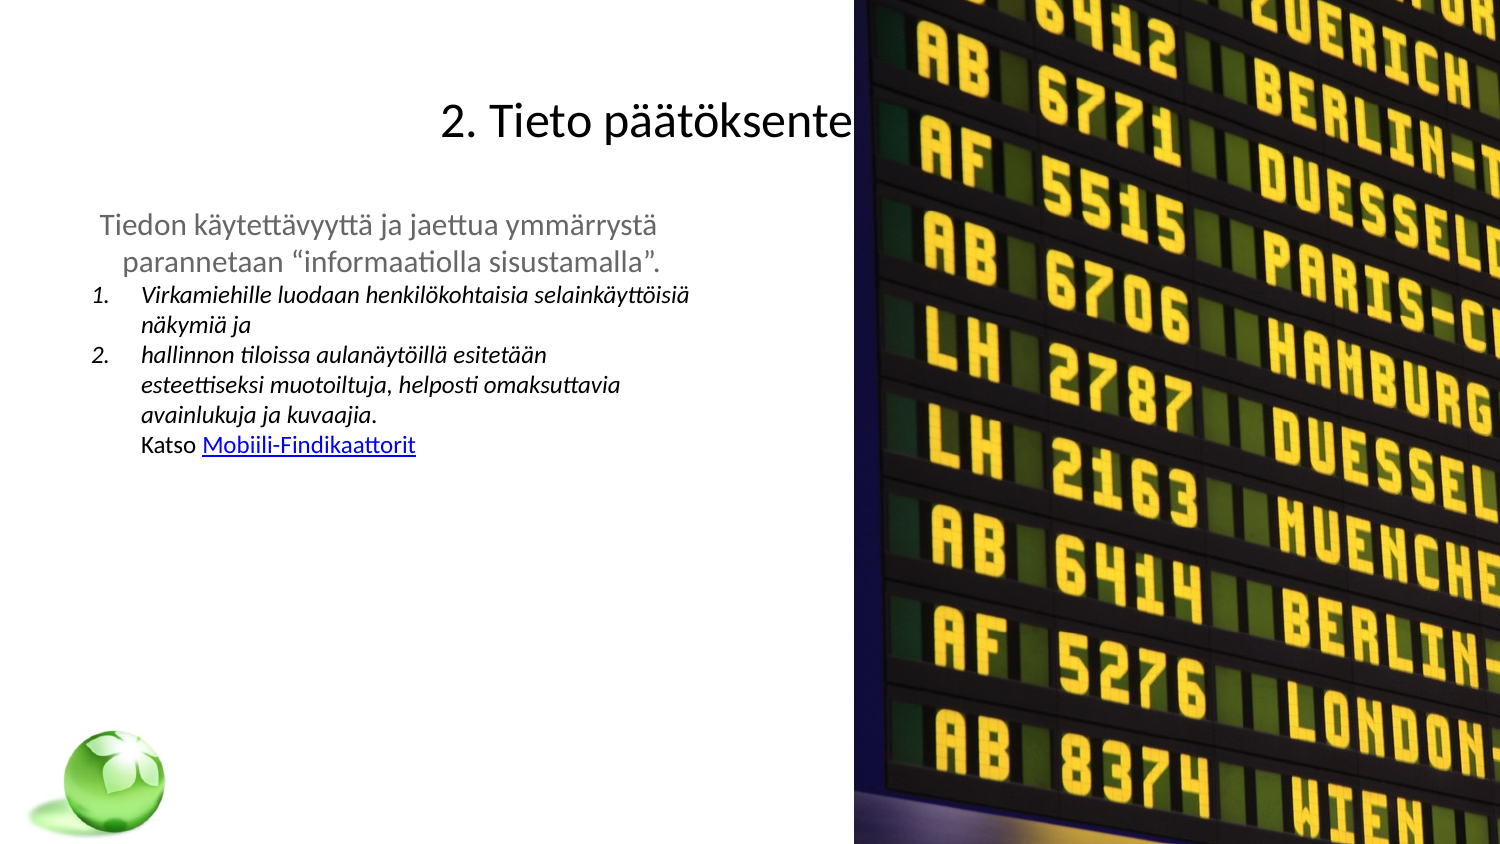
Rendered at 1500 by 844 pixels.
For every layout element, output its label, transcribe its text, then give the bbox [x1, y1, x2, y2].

list Tiedon käytettävyyttä ja jaettua ymmärrystä parannetaan “informaatiolla sisustamalla”. Virkamiehille luodaan henkilökohtaisia selainkäyttöisiä näkymiä ja hallinnon tiloissa aulanäytöillä esitetään esteettiseksi muotoiltuja, helposti omaksuttavia avainlukuja ja kuvaajia. Katso Mobiili-Findikaattorit [51, 189, 748, 750]
picture [17, 720, 178, 841]
picture [854, 0, 1500, 844]
title 2. Tieto päätöksenteon luokse [51, 72, 849, 167]
